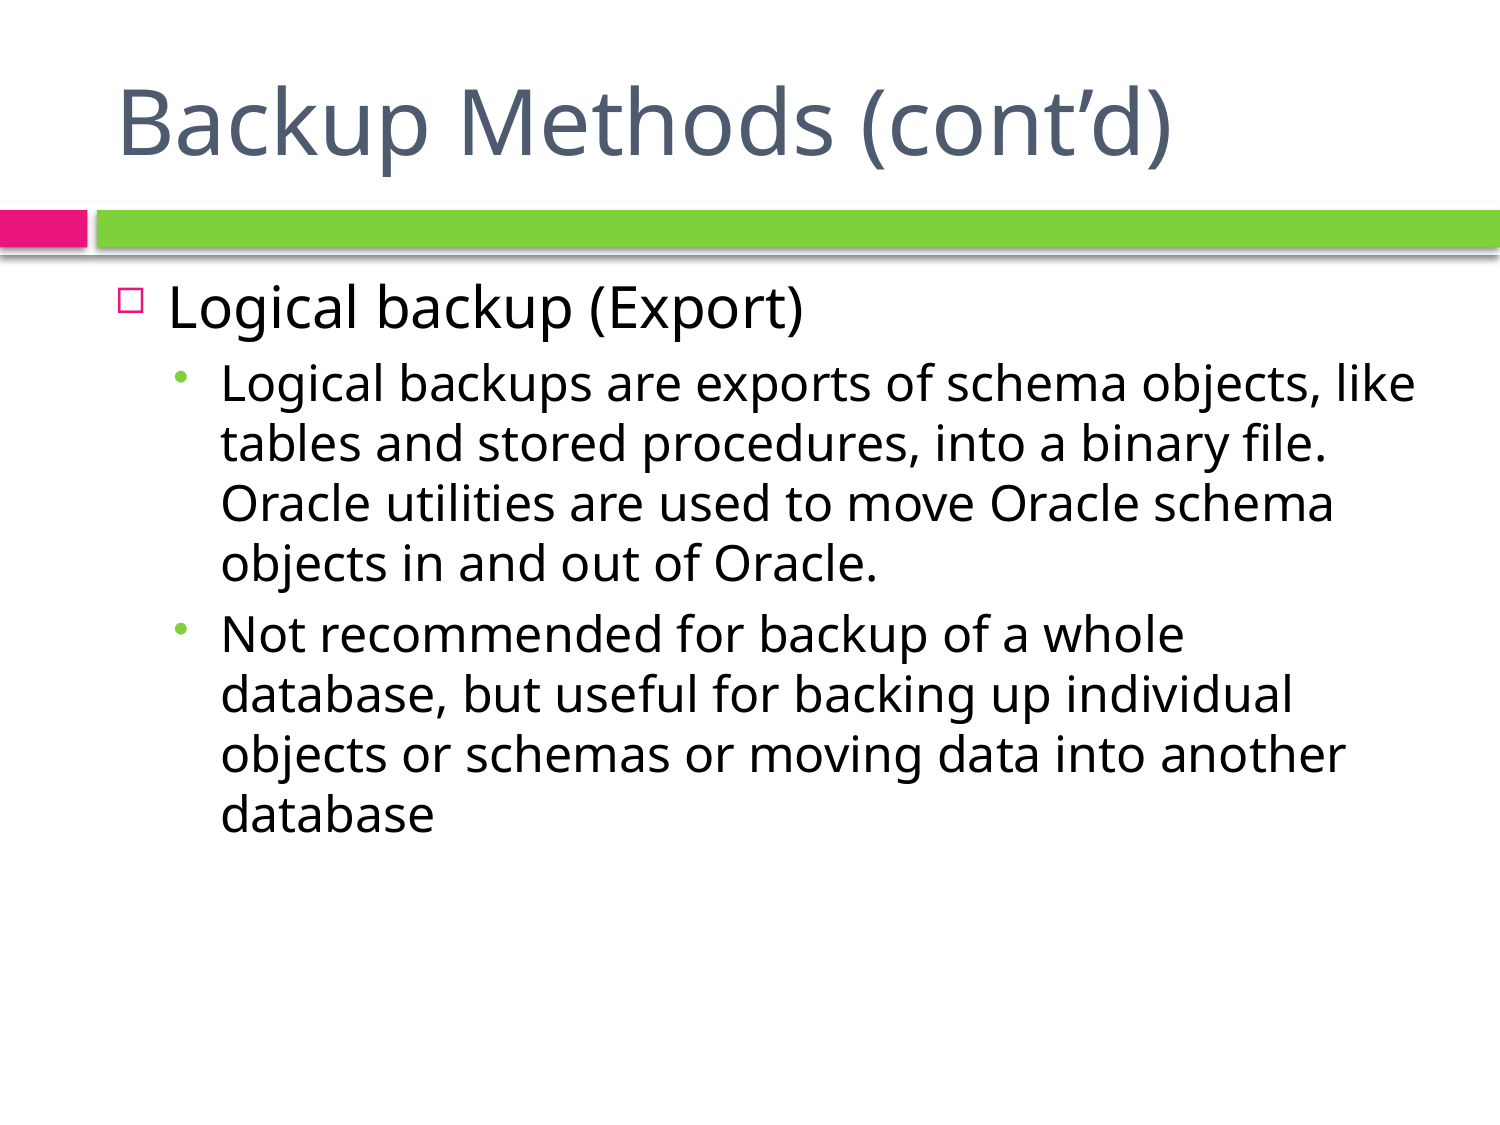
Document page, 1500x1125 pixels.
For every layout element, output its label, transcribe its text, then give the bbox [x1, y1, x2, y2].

list Logical backup (Export) Logical backups are exports of schema objects, like tables and stored procedures, into a binary file. Oracle utilities are used to move Oracle schema objects in and out of Oracle. Not recommended for backup of a whole database, but useful for backing up individual objects or schemas or moving data into another database [100, 262, 1438, 1005]
title Backup Methods (cont’d) [100, 37, 1438, 200]
